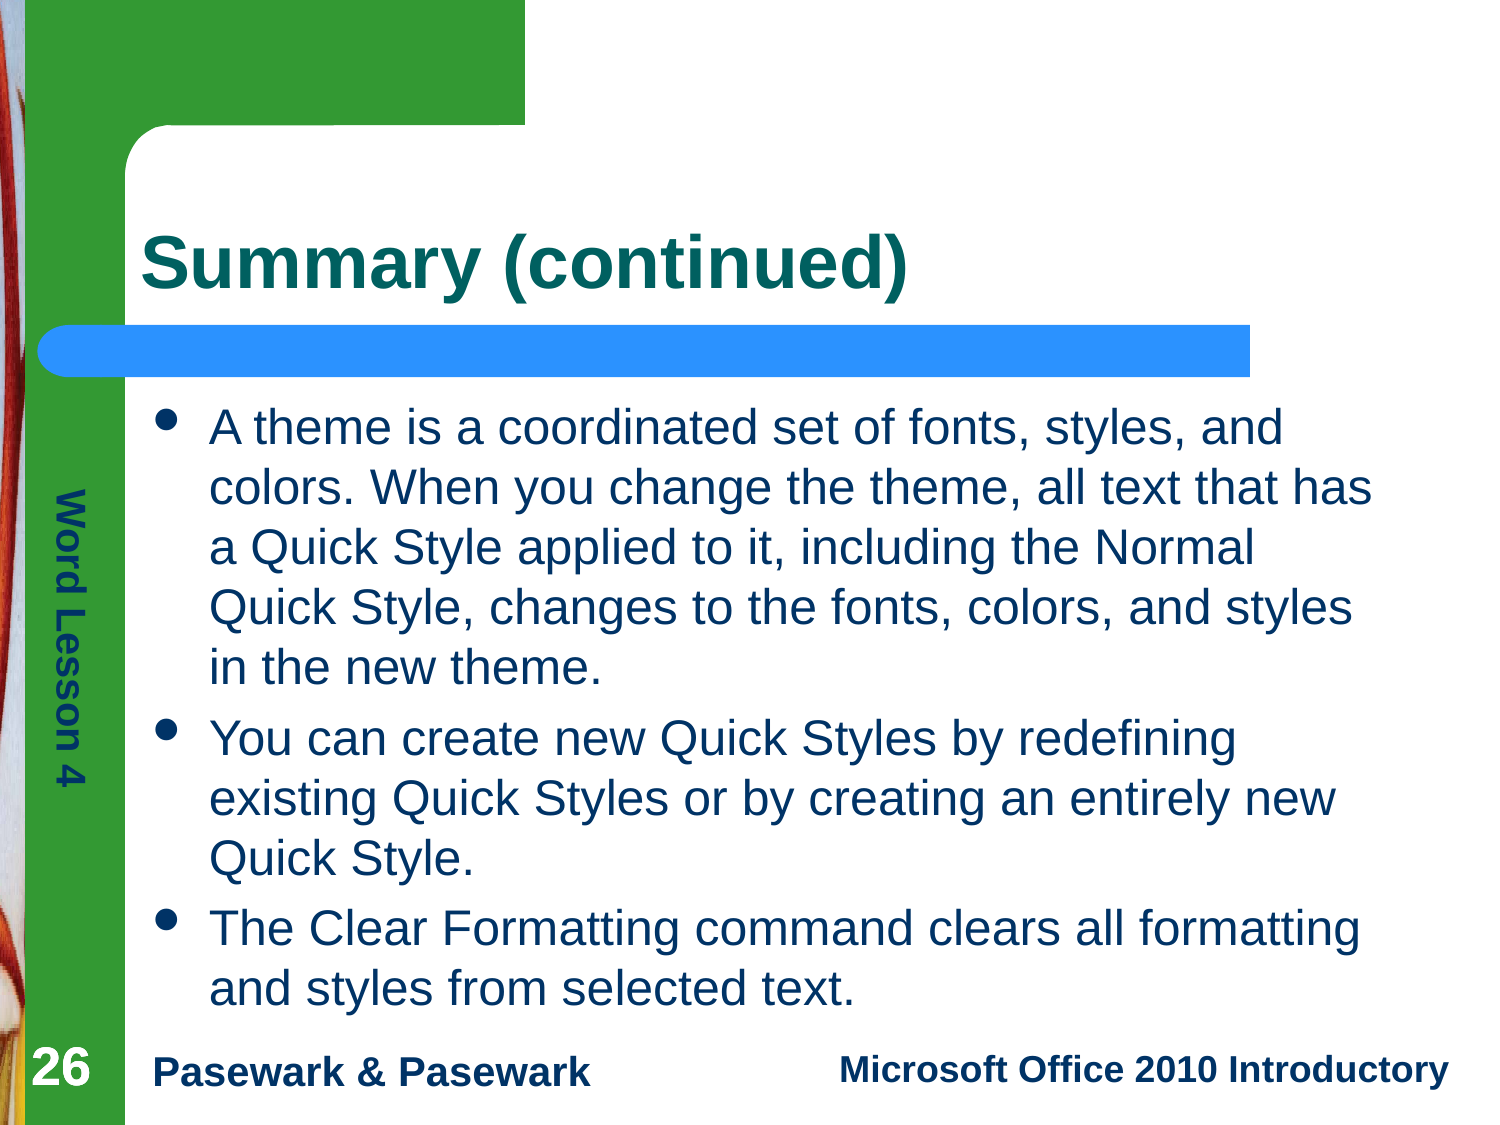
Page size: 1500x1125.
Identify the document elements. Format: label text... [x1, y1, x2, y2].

text_box 26 [13, 1023, 111, 1105]
title Summary (continued) [124, 124, 1426, 313]
list A theme is a coordinated set of fonts, styles, and colors. When you change the theme, all text that has a Quick Style applied to it, including the Normal Quick Style, changes to the fonts, colors, and styles in the new theme. You can create new Quick Styles by redefining existing Quick Styles or by creating an entirely new Quick Style. The Clear Formatting command clears all formatting and styles from selected text. [137, 387, 1413, 999]
picture [0, 0, 25, 1125]
